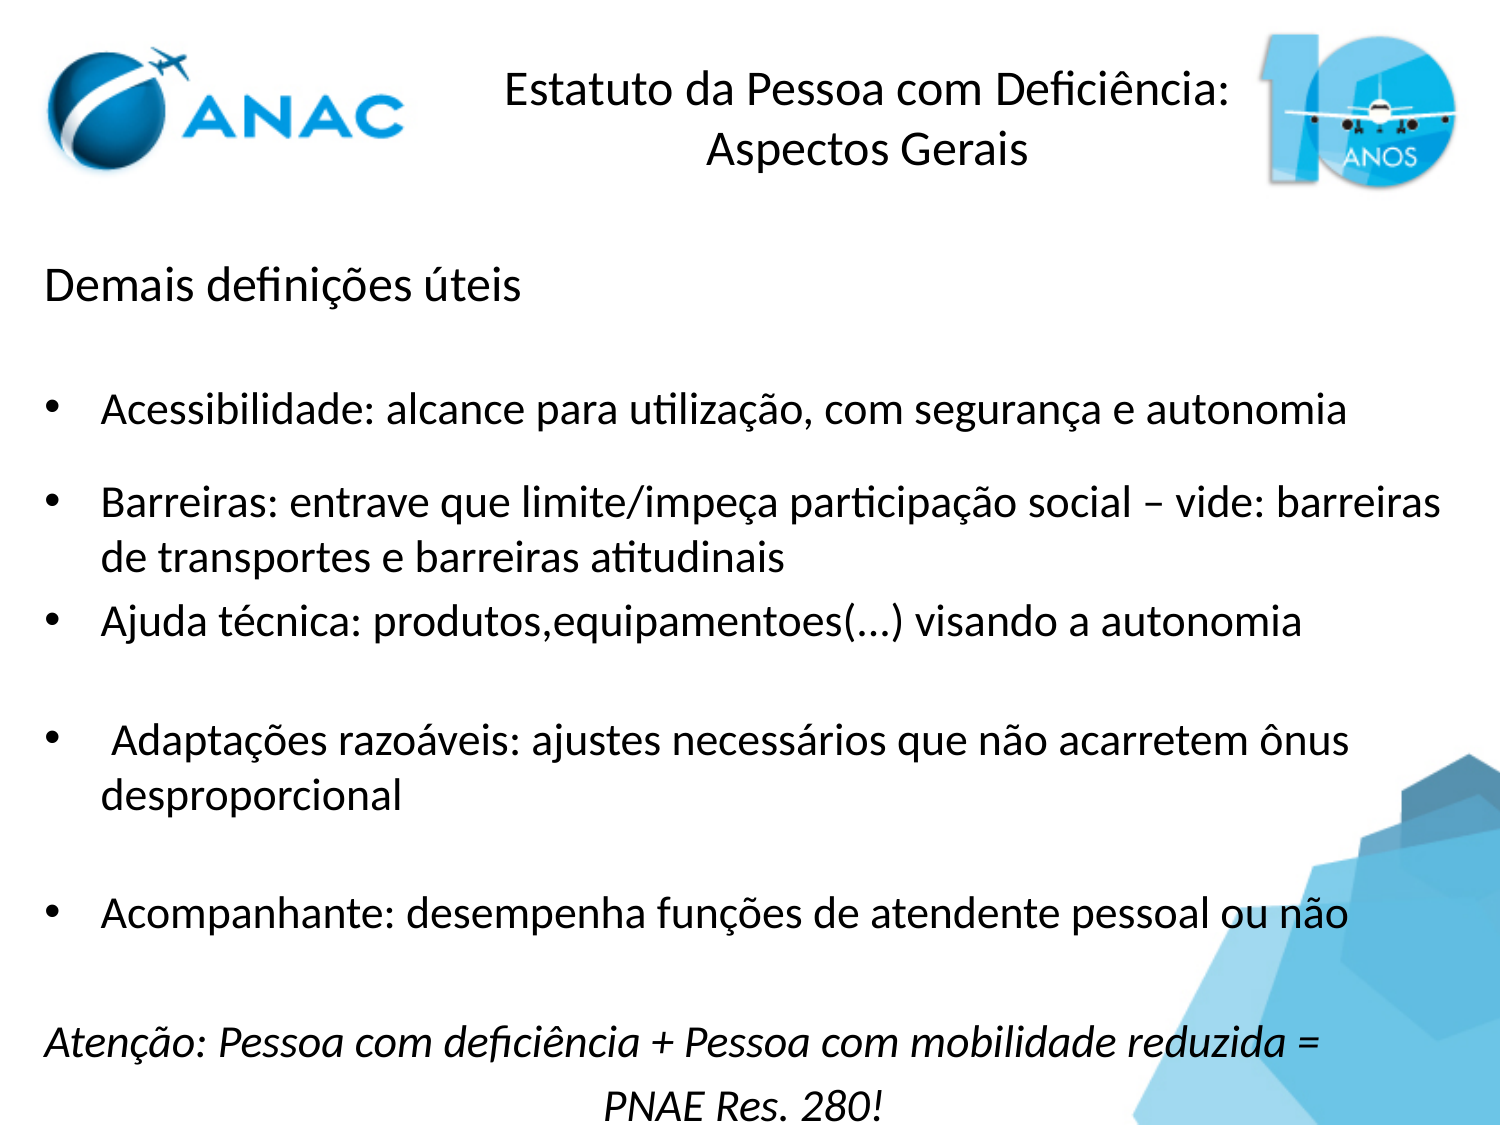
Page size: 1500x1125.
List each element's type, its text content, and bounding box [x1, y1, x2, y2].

picture [0, 0, 1500, 1125]
list Demais definições úteis Acessibilidade: alcance para utilização, com segurança e autonomia Barreiras: entrave que limite/impeça participação social – vide: barreiras de transportes e barreiras atitudinais Ajuda técnica: produtos,equipamentoes(...) visando a autonomia Adaptações razoáveis: ajustes necessários que não acarretem ônus desproporcional Acompanhante: desempenha funções de atendente pessoal ou não Atenção: Pessoa com deficiência + Pessoa com mobilidade reduzida = PNAE Res. 280! [29, 243, 1459, 1035]
text_box Estatuto da Pessoa com Deficiência: Aspectos Gerais [490, 48, 1247, 183]
